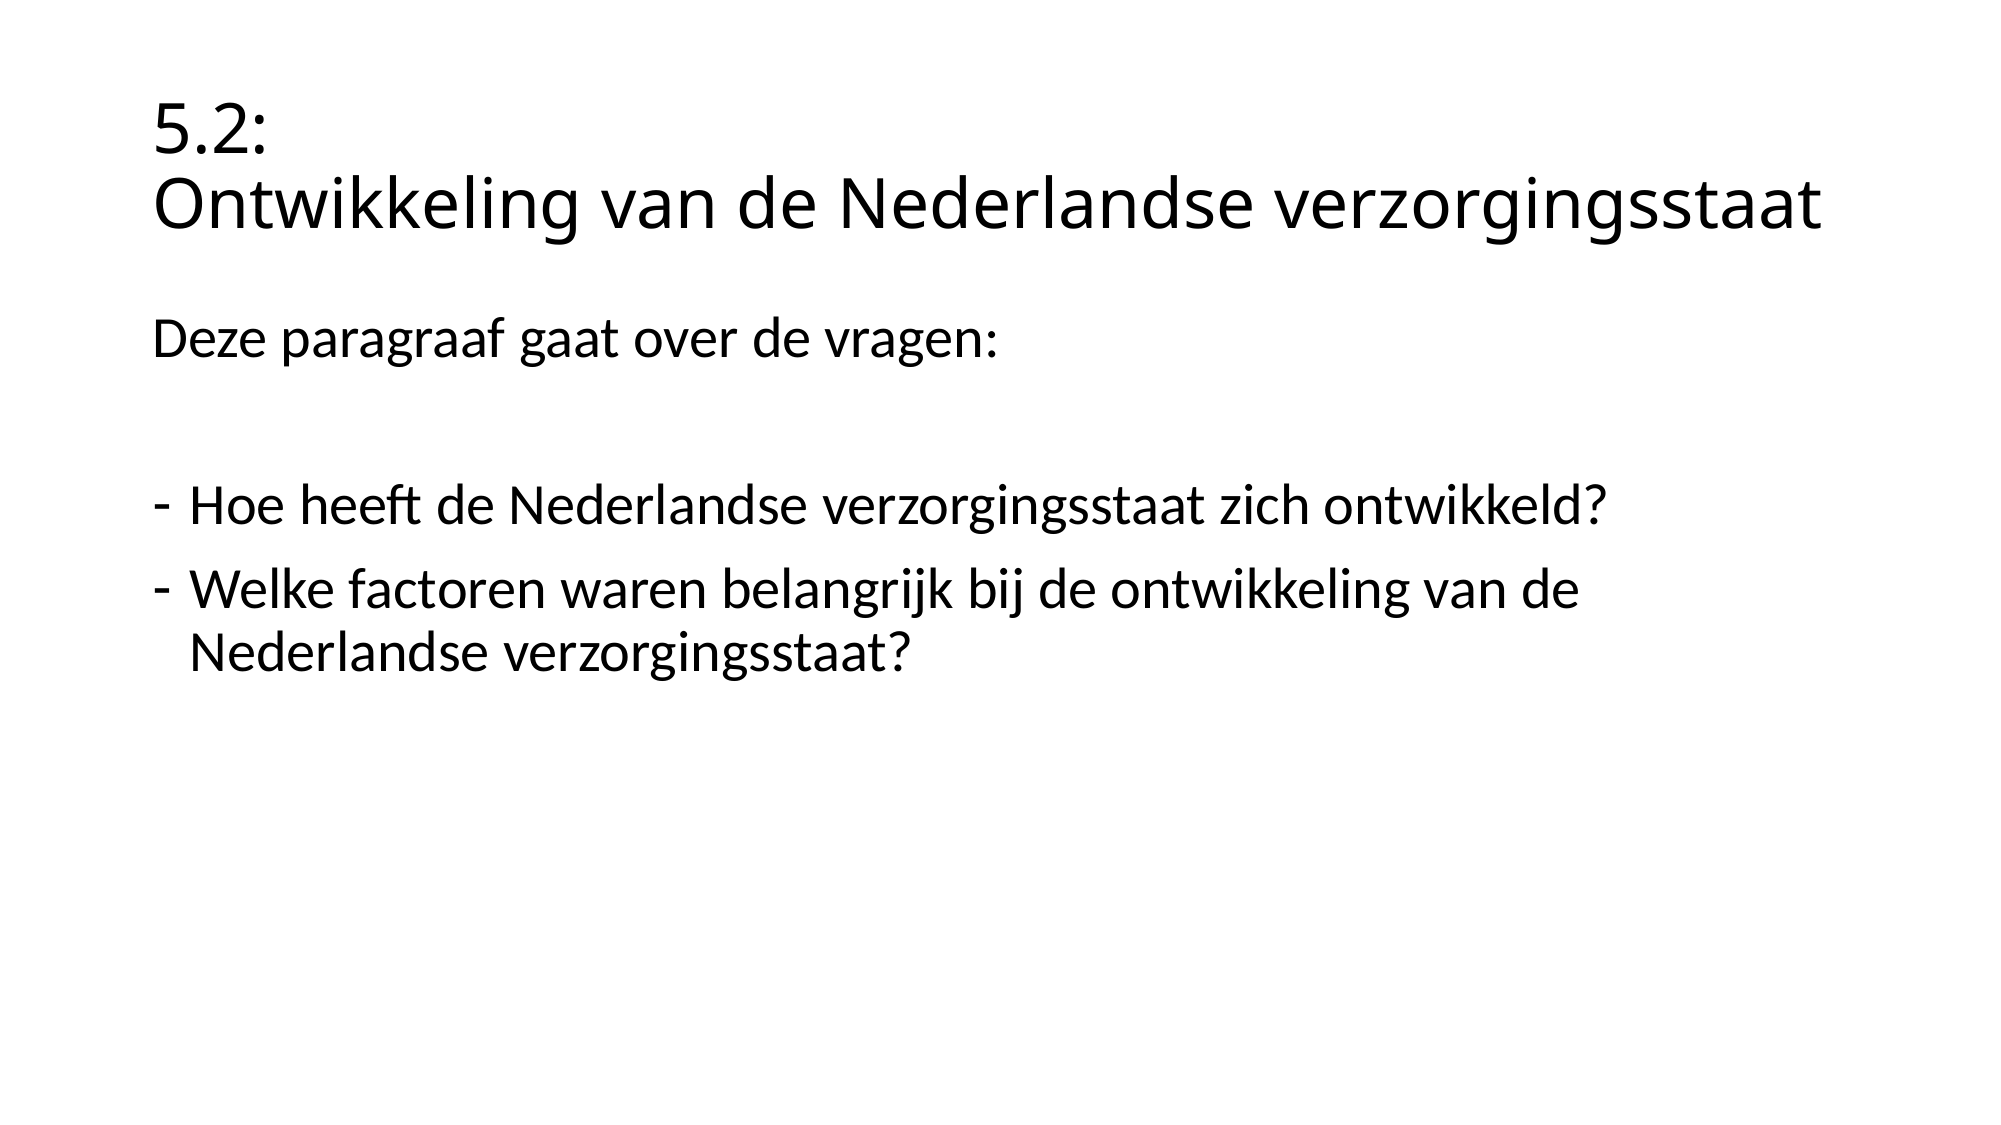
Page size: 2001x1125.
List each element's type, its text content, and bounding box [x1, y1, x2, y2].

list Deze paragraaf gaat over de vragen: Hoe heeft de Nederlandse verzorgingsstaat zich ontwikkeld? Welke factoren waren belangrijk bij de ontwikkeling van de Nederlandse verzorgingsstaat? [137, 299, 1863, 1014]
title 5.2: Ontwikkeling van de Nederlandse verzorgingsstaat [137, 59, 1863, 278]
